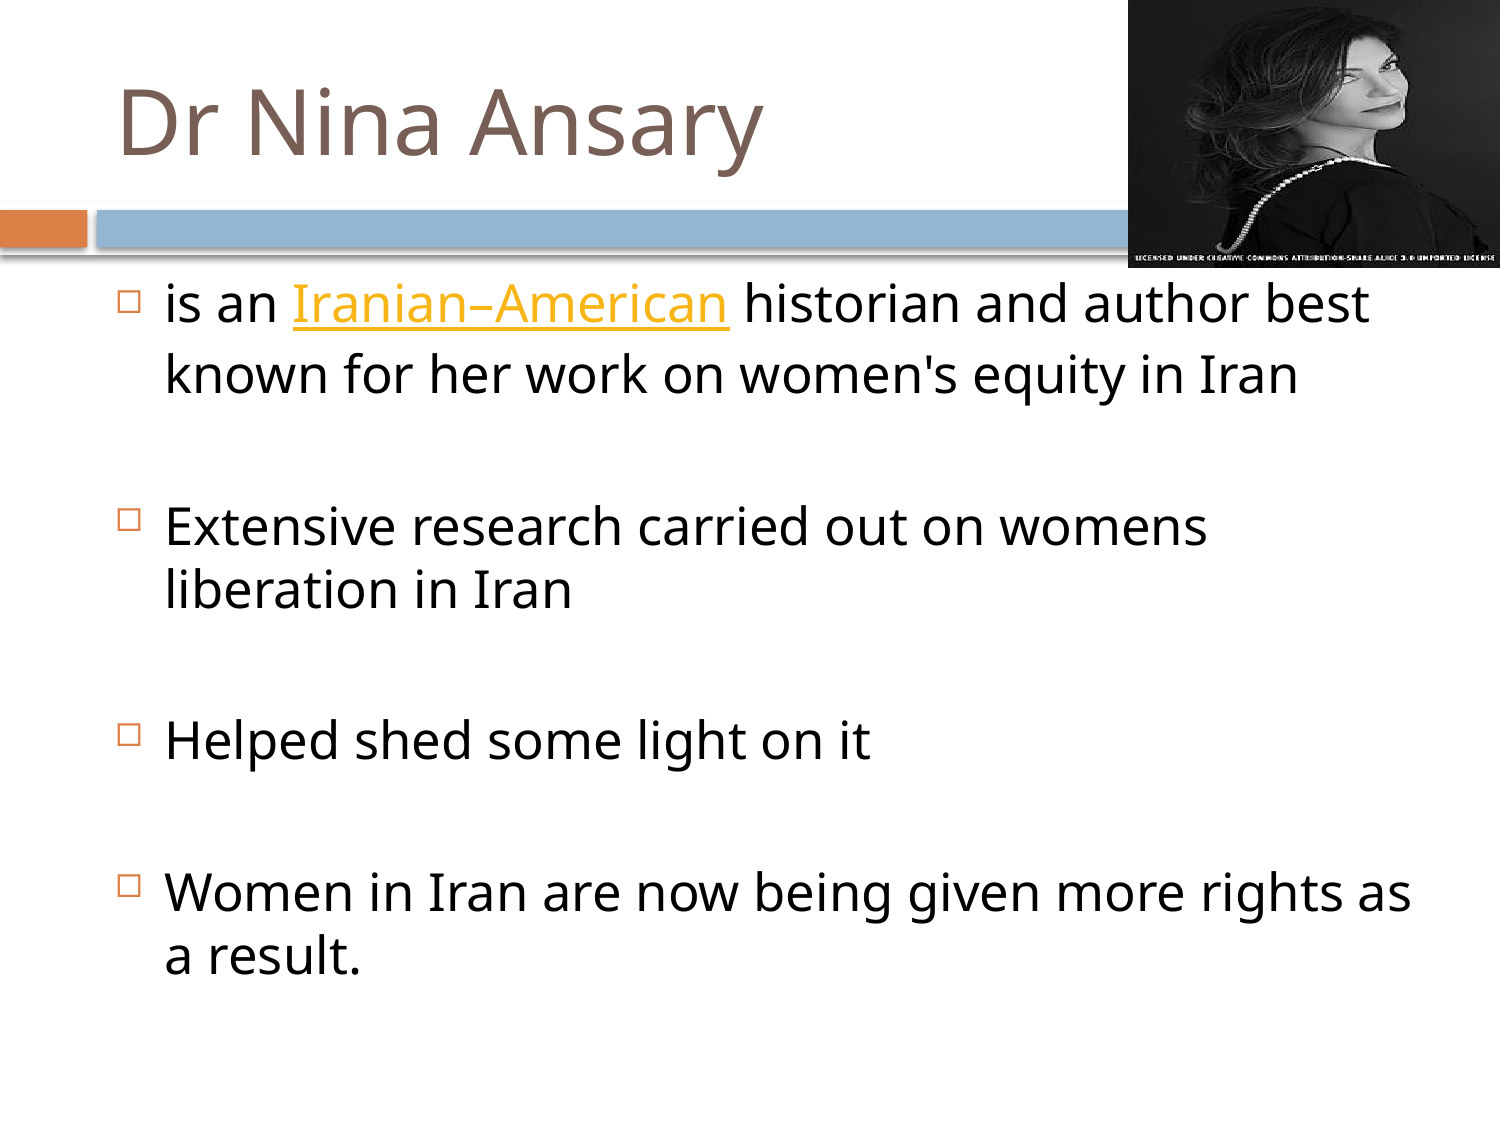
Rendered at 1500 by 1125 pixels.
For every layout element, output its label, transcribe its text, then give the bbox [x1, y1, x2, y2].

list is an Iranian–American historian and author best known for her work on women's equity in Iran Extensive research carried out on womens liberation in Iran Helped shed some light on it Women in Iran are now being given more rights as a result. [100, 262, 1438, 1000]
title Dr Nina Ansary [100, 37, 1121, 200]
picture [1127, 0, 1500, 268]
